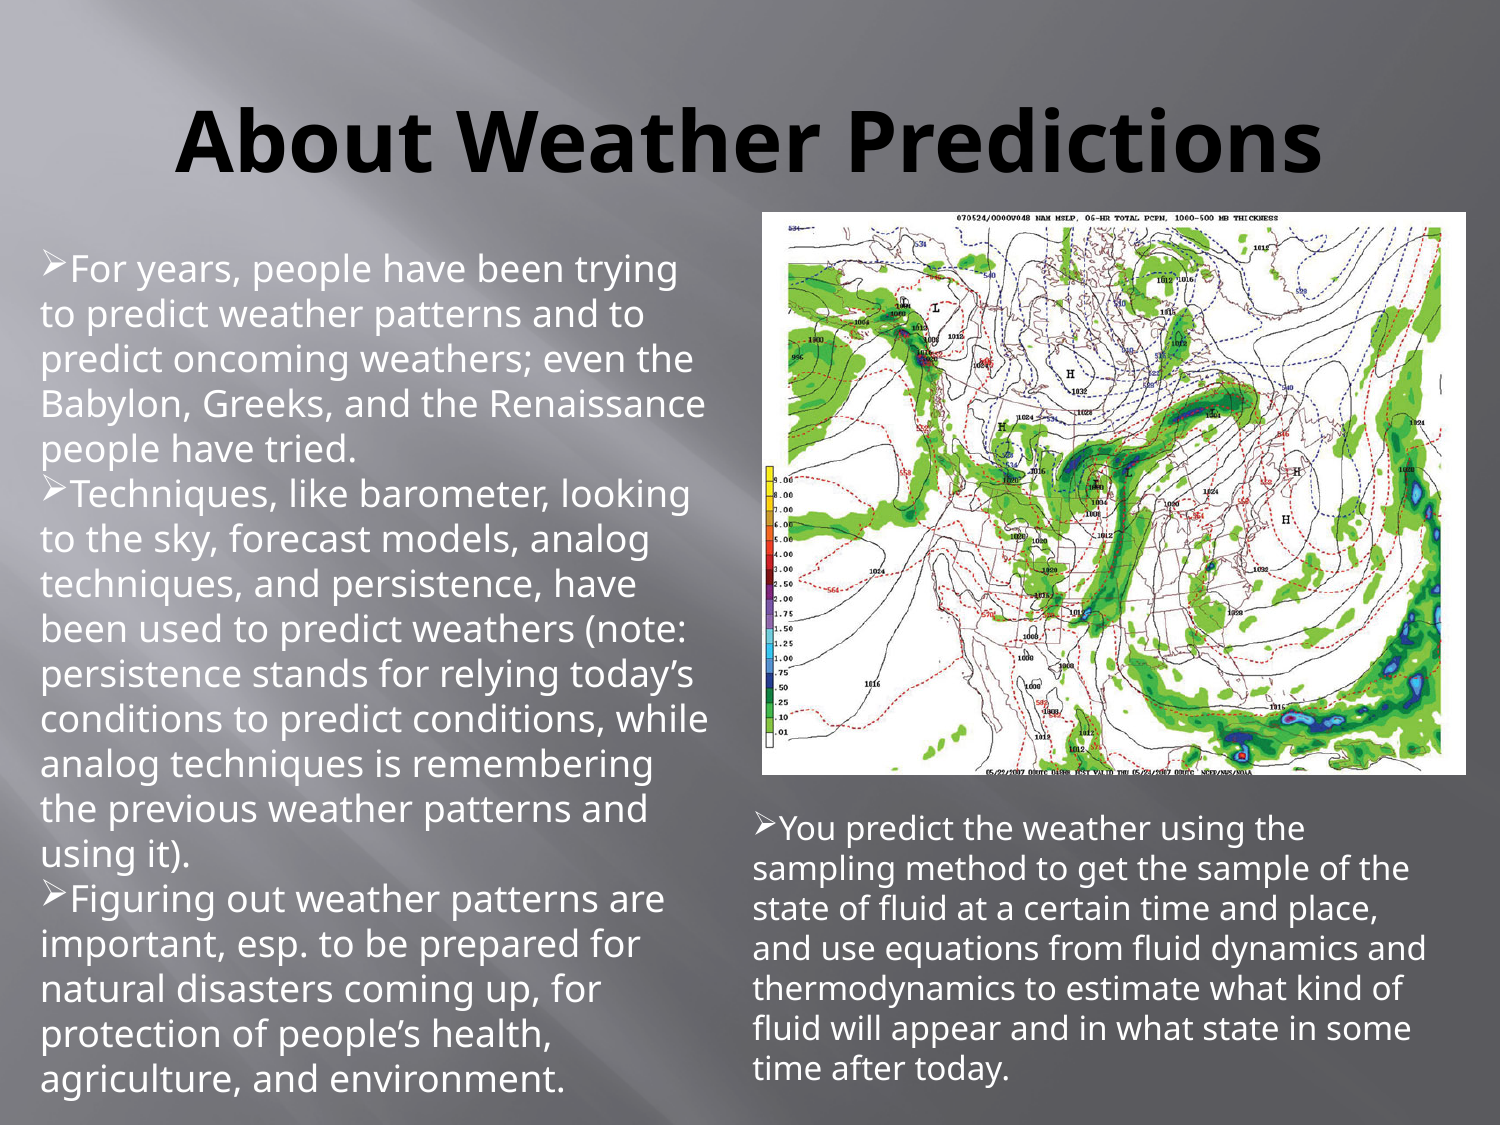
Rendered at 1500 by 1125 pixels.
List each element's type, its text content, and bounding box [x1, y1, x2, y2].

text_box For years, people have been trying to predict weather patterns and to predict oncoming weathers; even the Babylon, Greeks, and the Renaissance people have tried. Techniques, like barometer, looking to the sky, forecast models, analog techniques, and persistence, have been used to predict weathers (note: persistence stands for relying today’s conditions to predict conditions, while analog techniques is remembering the previous weather patterns and using it). Figuring out weather patterns are important, esp. to be prepared for natural disasters coming up, for protection of people’s health, agriculture, and environment. [24, 237, 725, 1125]
text_box You predict the weather using the sampling method to get the sample of the state of fluid at a certain time and place, and use equations from fluid dynamics and thermodynamics to estimate what kind of fluid will appear and in what state in some time after today. [737, 799, 1450, 1095]
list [762, 212, 1466, 776]
title About Weather Predictions [75, 45, 1425, 233]
